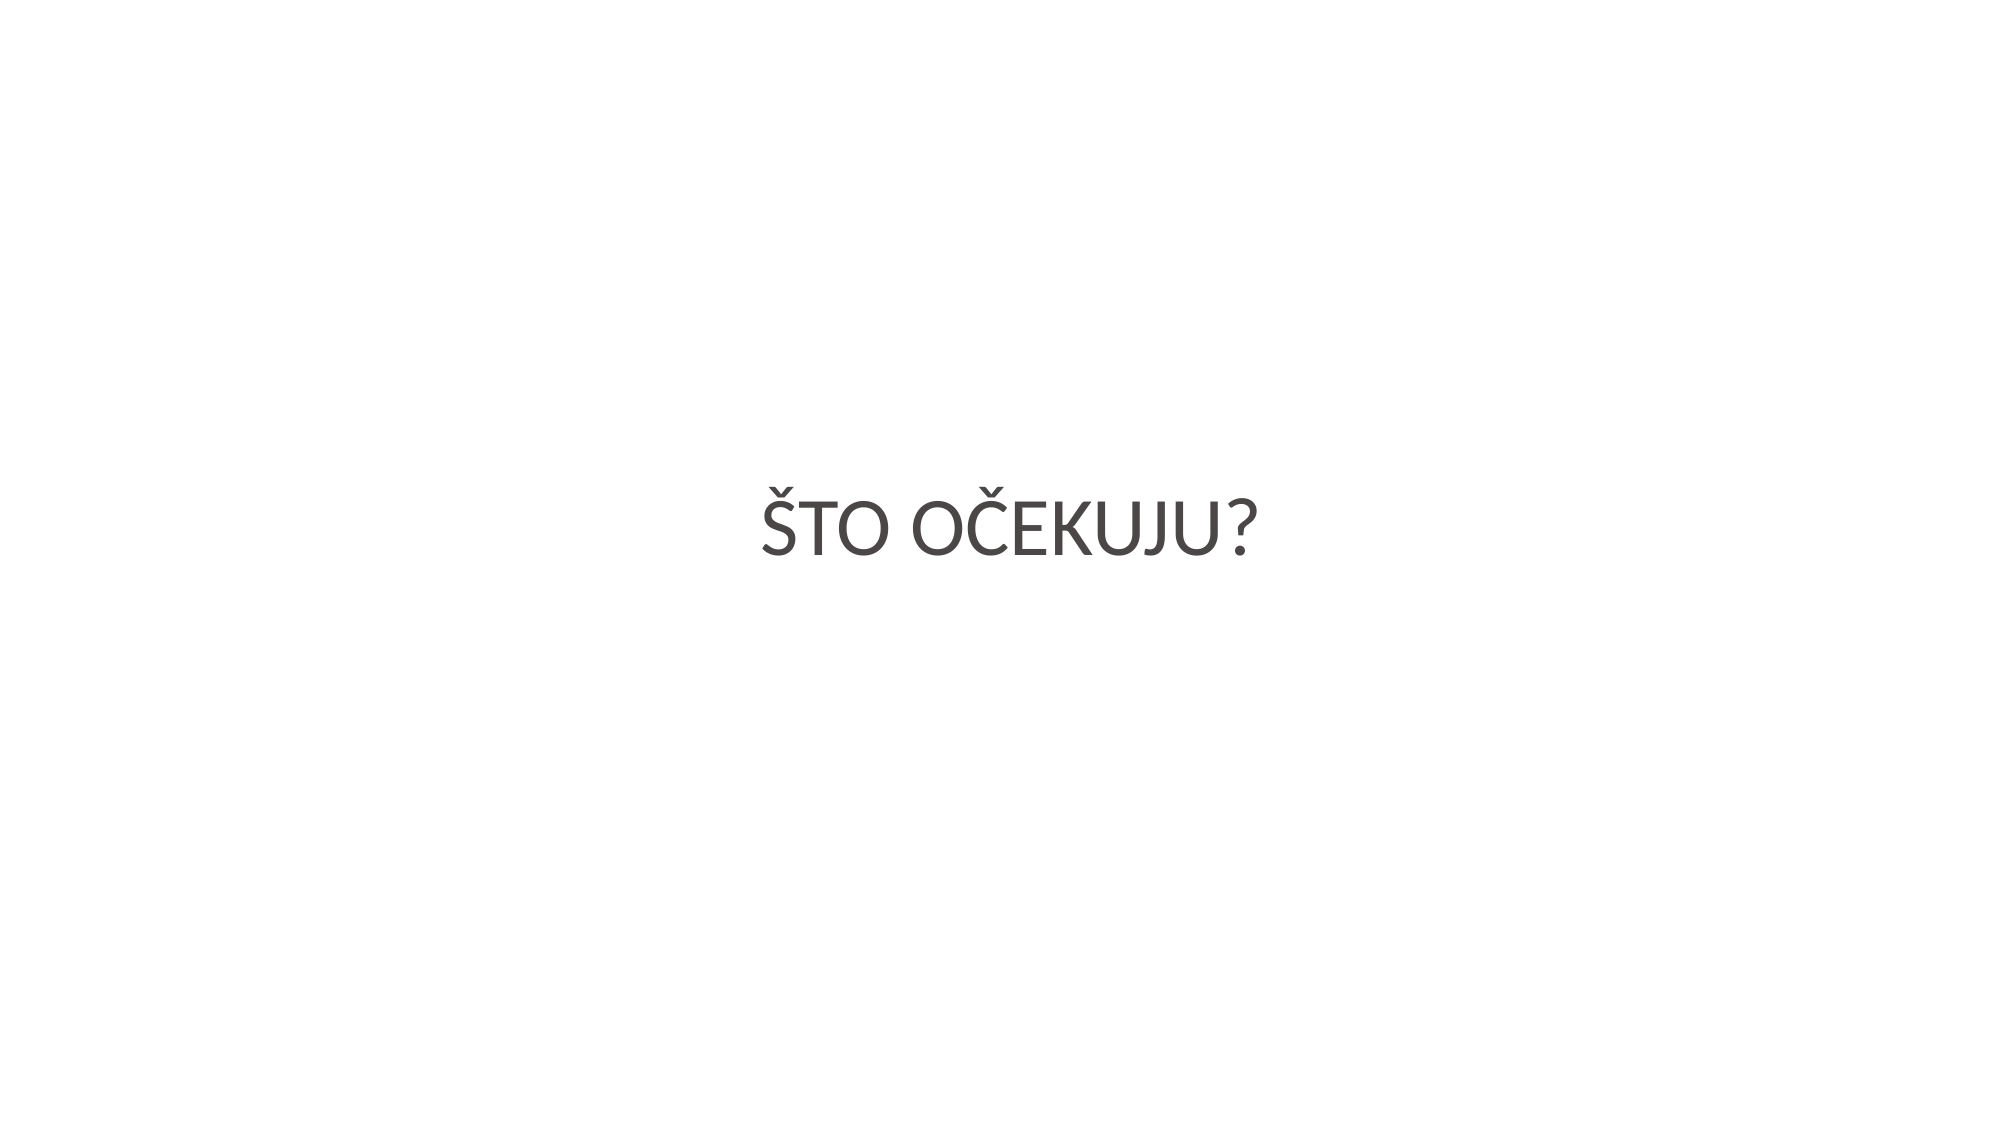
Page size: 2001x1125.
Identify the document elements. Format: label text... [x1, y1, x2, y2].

text_box ŠTO OČEKUJU? [69, 415, 1954, 580]
